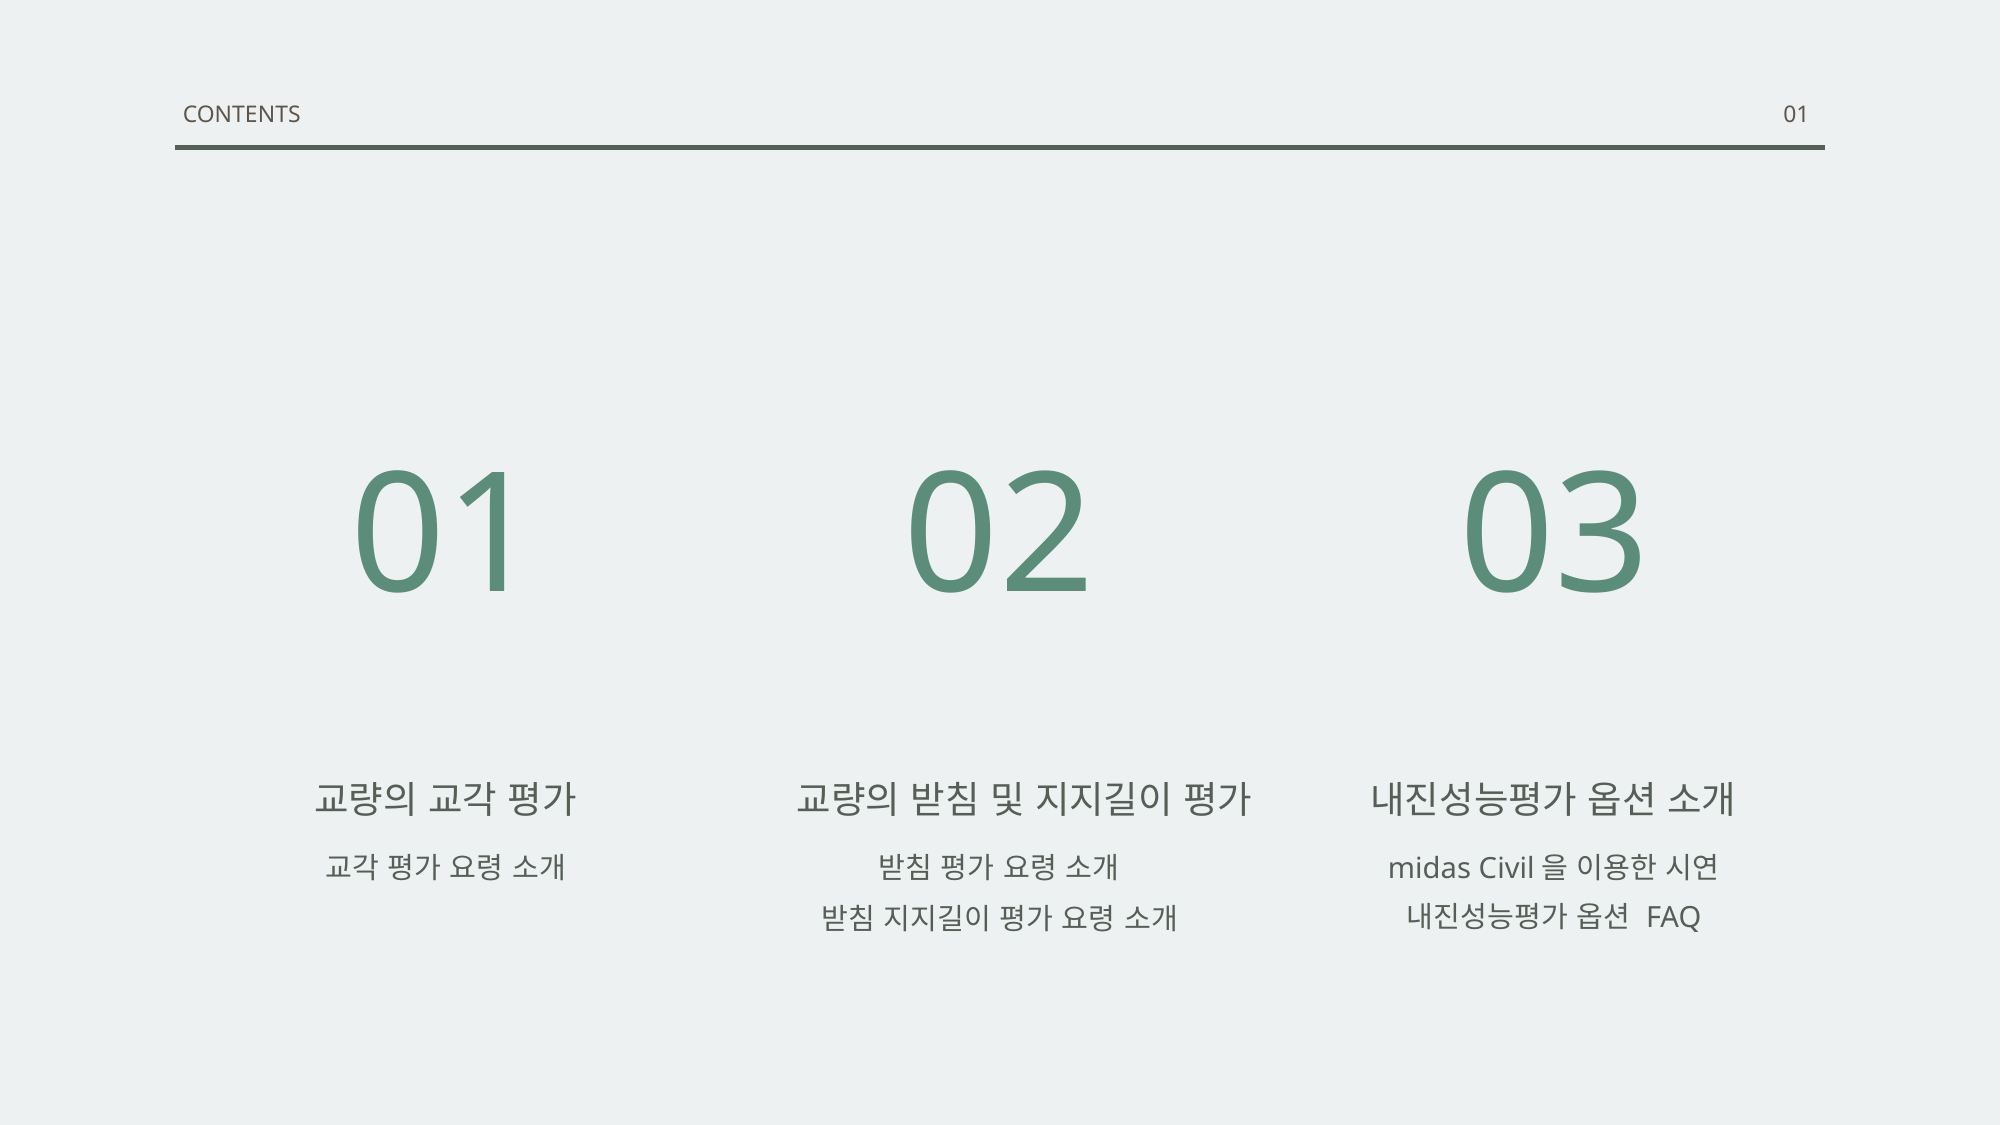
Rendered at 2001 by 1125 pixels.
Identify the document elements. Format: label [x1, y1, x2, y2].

text_box [167, 91, 1825, 135]
text_box [297, 842, 1740, 944]
text_box [337, 417, 1663, 635]
text_box [284, 768, 1772, 829]
